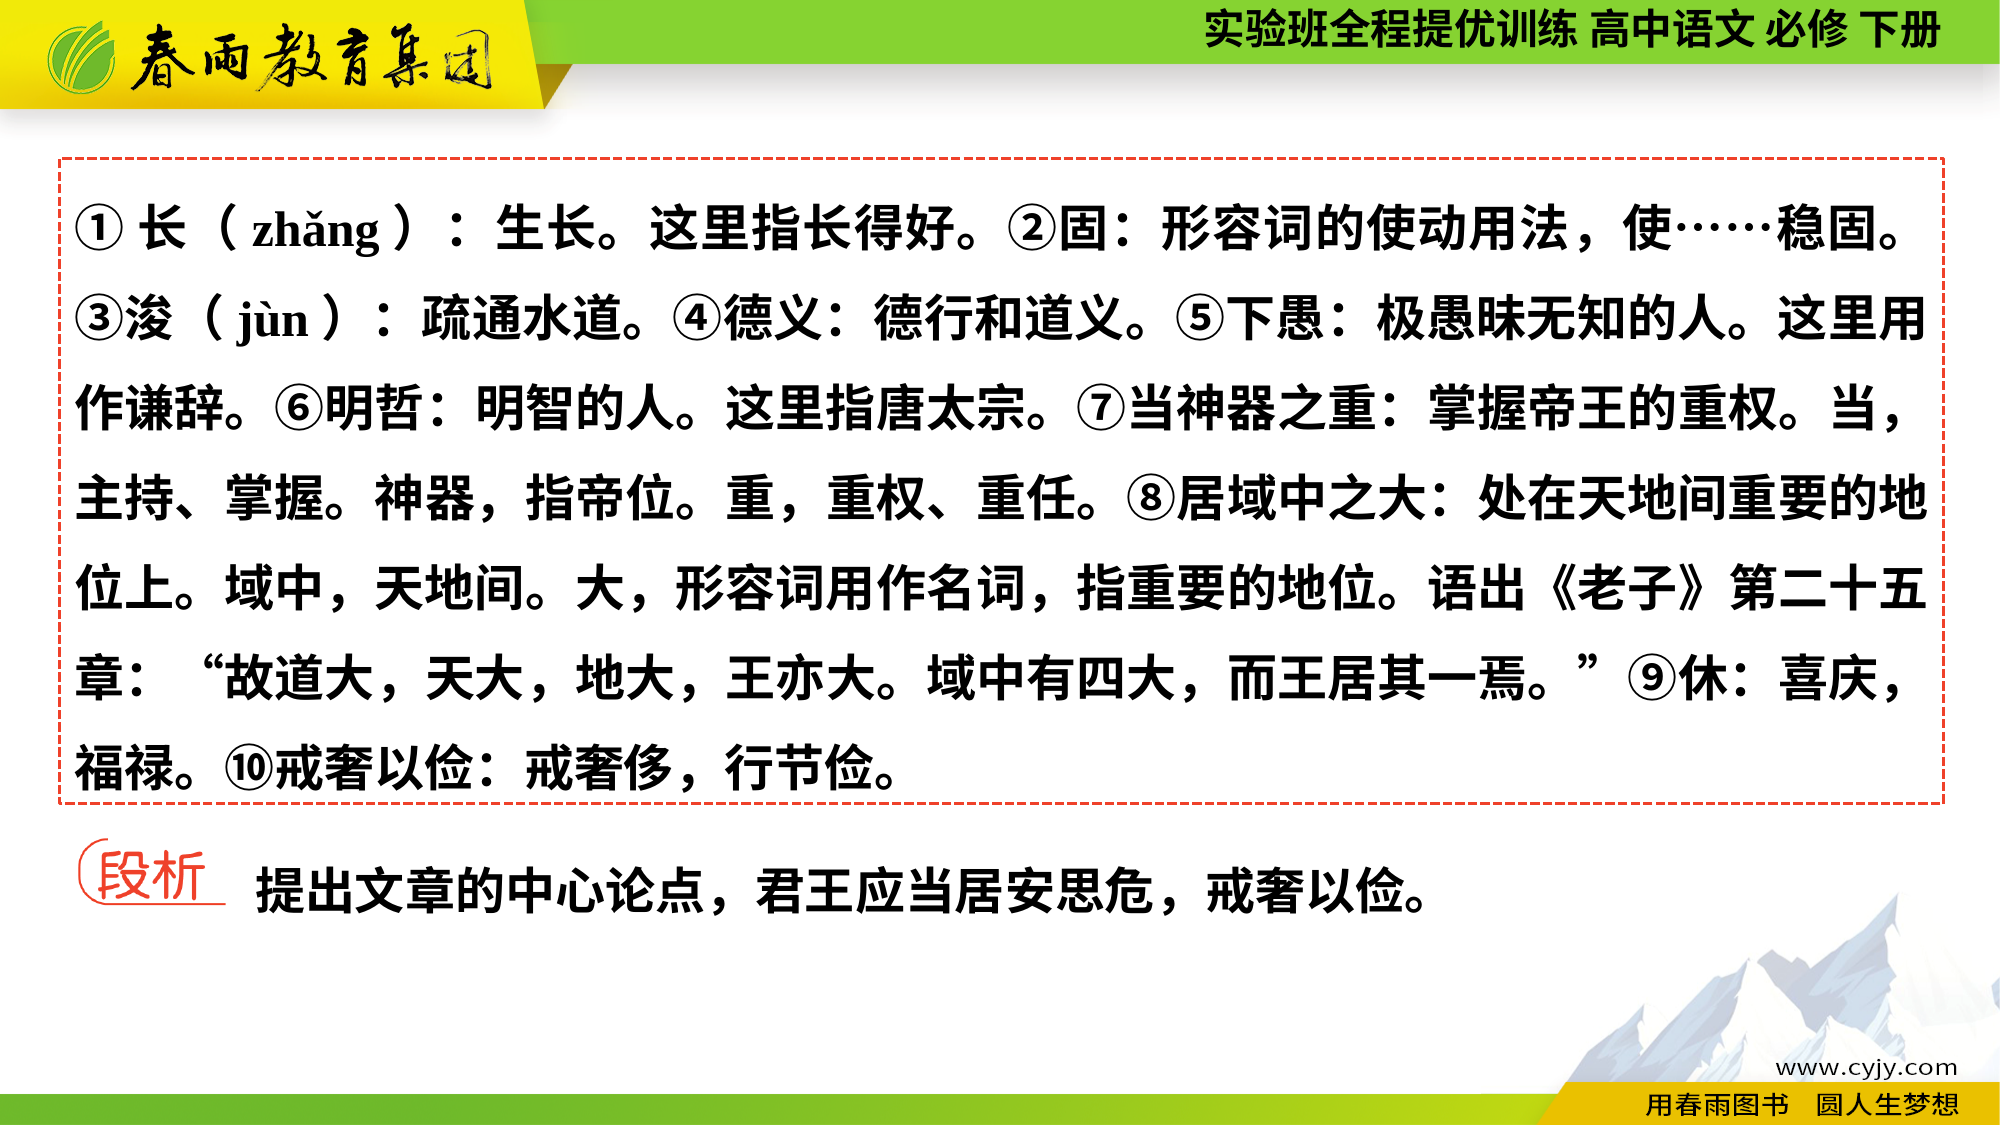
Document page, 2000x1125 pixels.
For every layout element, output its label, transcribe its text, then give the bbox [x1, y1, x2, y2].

text_box 提出文章的中心论点，君王应当居安思危，戒奢以俭。 [59, 822, 1944, 928]
picture [0, 0, 2000, 1125]
text_box ①长（zhǎng）：生长。这里指长得好。②固：形容词的使动用法，使……稳固。③浚（jùn）：疏通水道。④德义：德行和道义。⑤下愚：极愚昧无知的人。这里用作谦辞。⑥明哲：明智的人。这里指唐太宗。⑦当神器之重：掌握帝王的重权。当，主持、掌握。神器，指帝位。重，重权、重任。⑧居域中之大：处在天地间重要的地位上。域中，天地间。大，形容词用作名词，指重要的地位。语出《老子》第二十五章：“故道大，天大，地大，王亦大。域中有四大，而王居其一焉。”⑨休：喜庆，福禄。⑩戒奢以俭：戒奢侈，行节俭。 [59, 158, 1944, 804]
